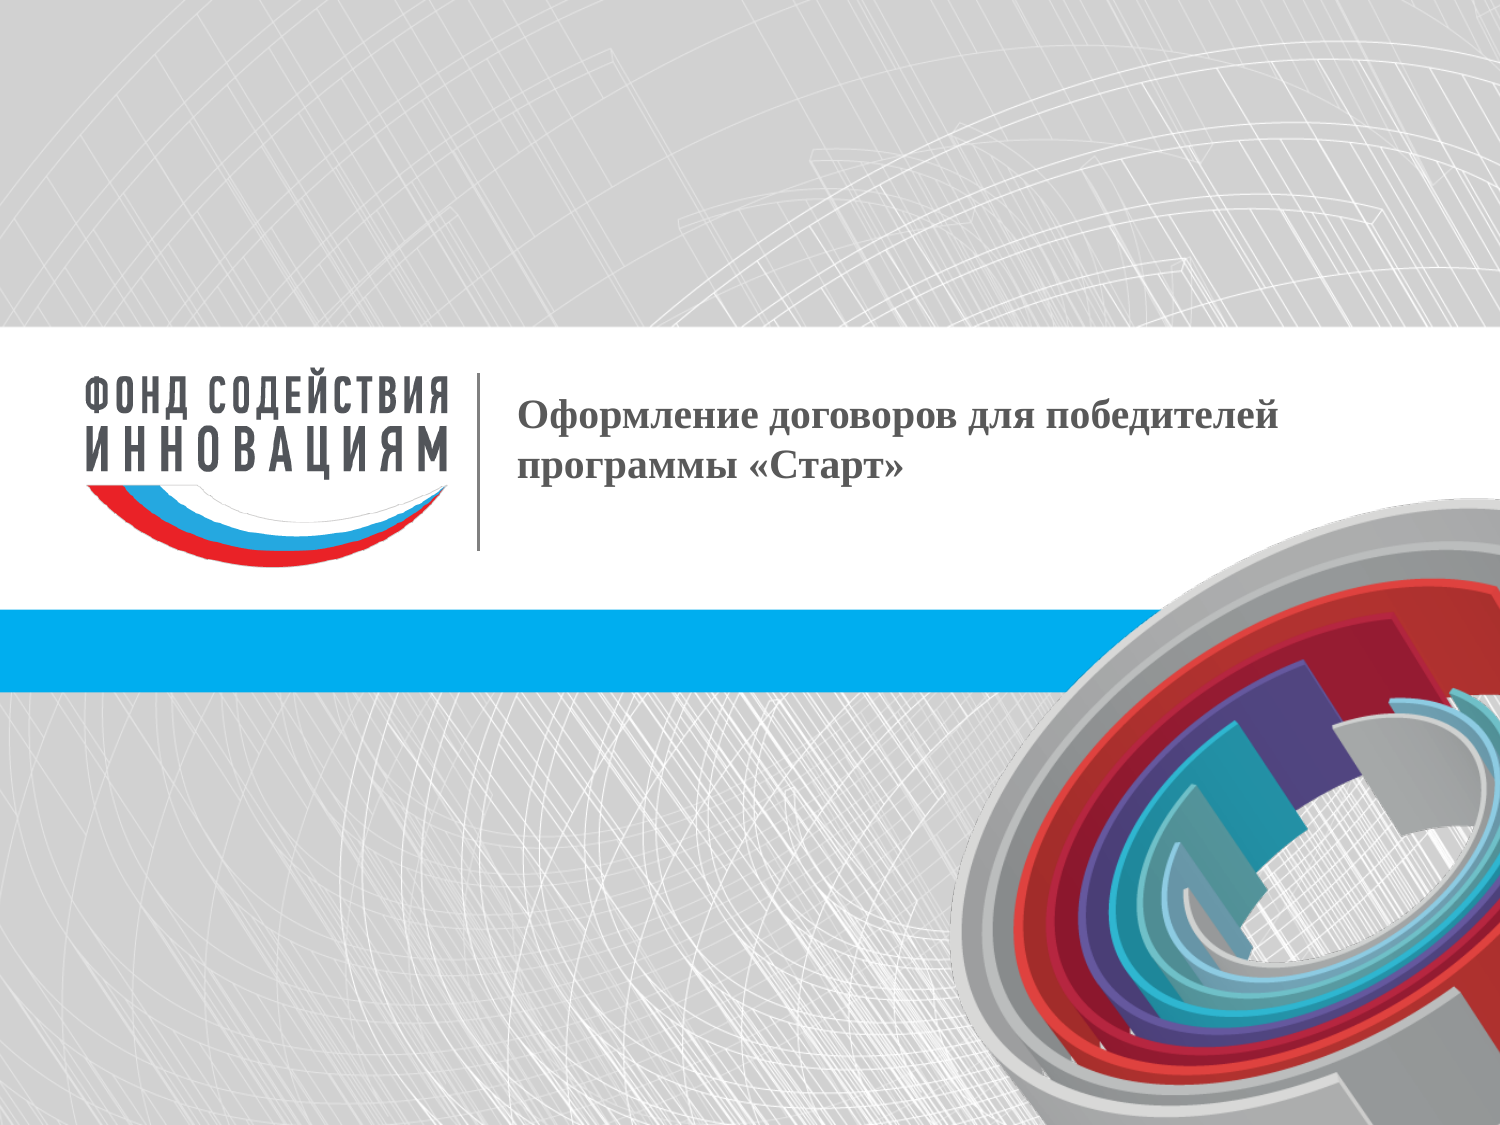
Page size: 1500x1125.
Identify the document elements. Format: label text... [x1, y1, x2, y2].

title Оформление договоров для победителей программы «Старт» [501, 373, 1412, 551]
picture [0, 0, 1500, 1125]
